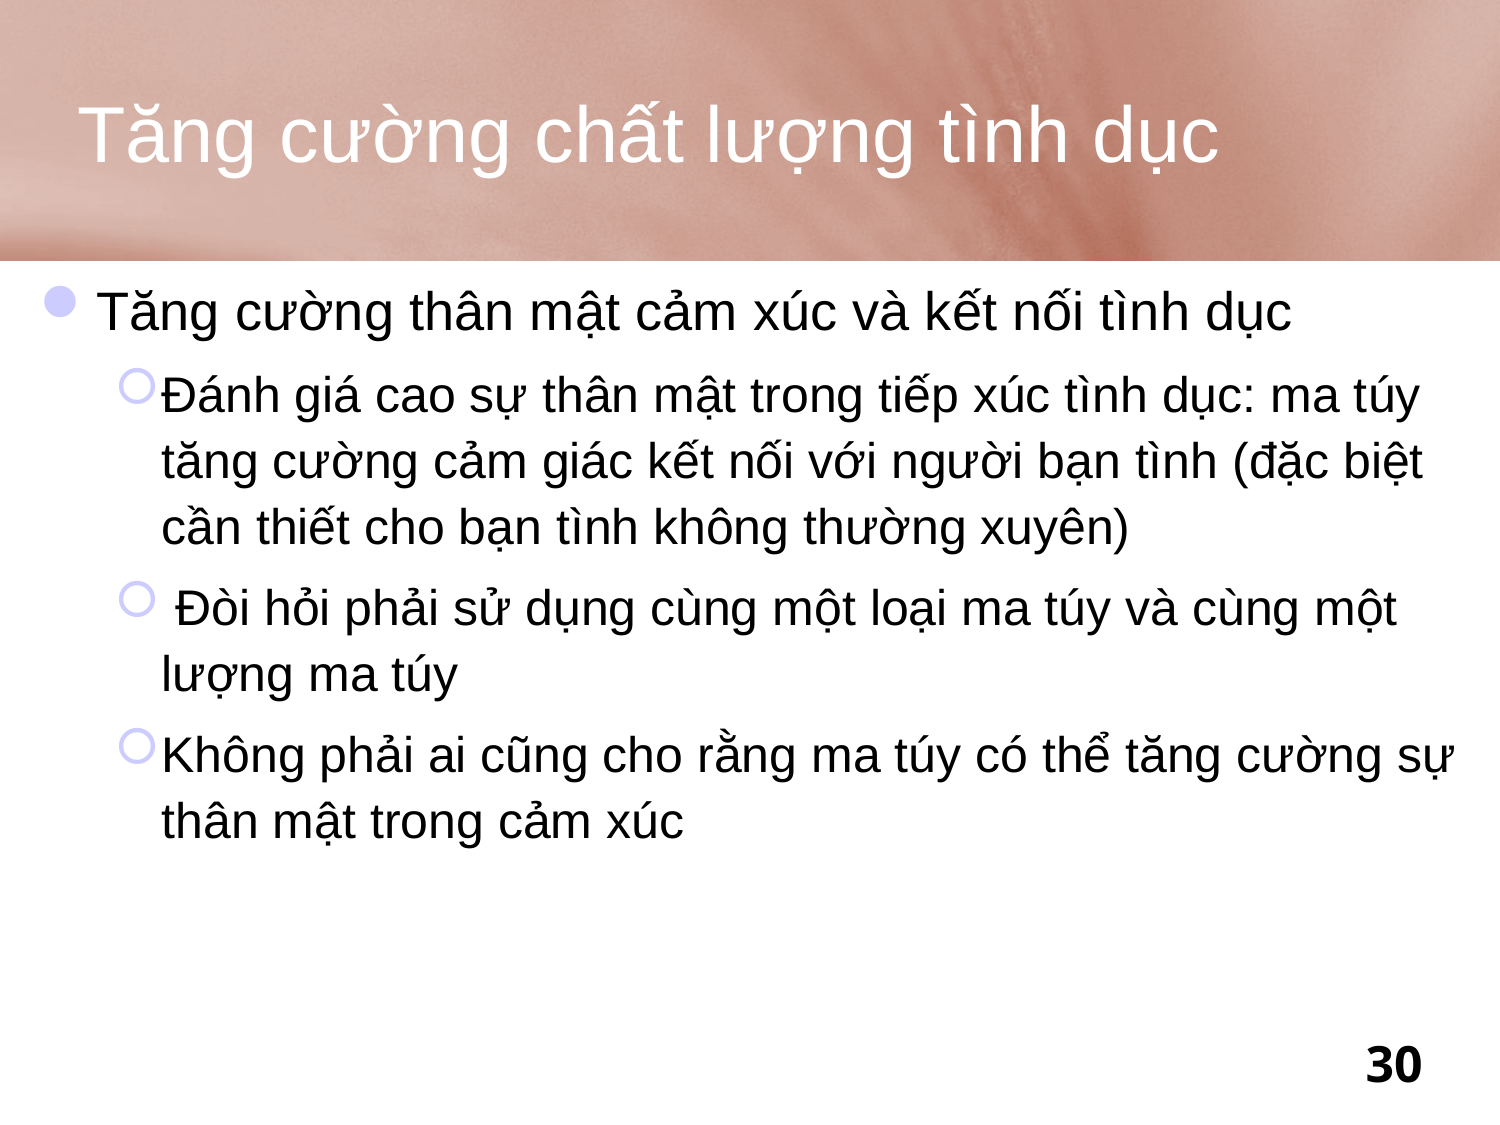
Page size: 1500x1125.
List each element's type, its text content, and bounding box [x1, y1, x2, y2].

title Tăng cường chất lượng tình dục [62, 37, 1413, 226]
list Tăng cường thân mật cảm xúc và kết nối tình dục Đánh giá cao sự thân mật trong tiếp xúc tình dục: ma túy tăng cường cảm giác kết nối với người bạn tình (đặc biệt cần thiết cho bạn tình không thường xuyên) Đòi hỏi phải sử dụng cùng một loại ma túy và cùng một lượng ma túy Không phải ai cũng cho rằng ma túy có thể tăng cường sự thân mật trong cảm xúc [24, 262, 1476, 1063]
slide_number 30 [1087, 1024, 1438, 1101]
picture [0, 0, 1500, 261]
